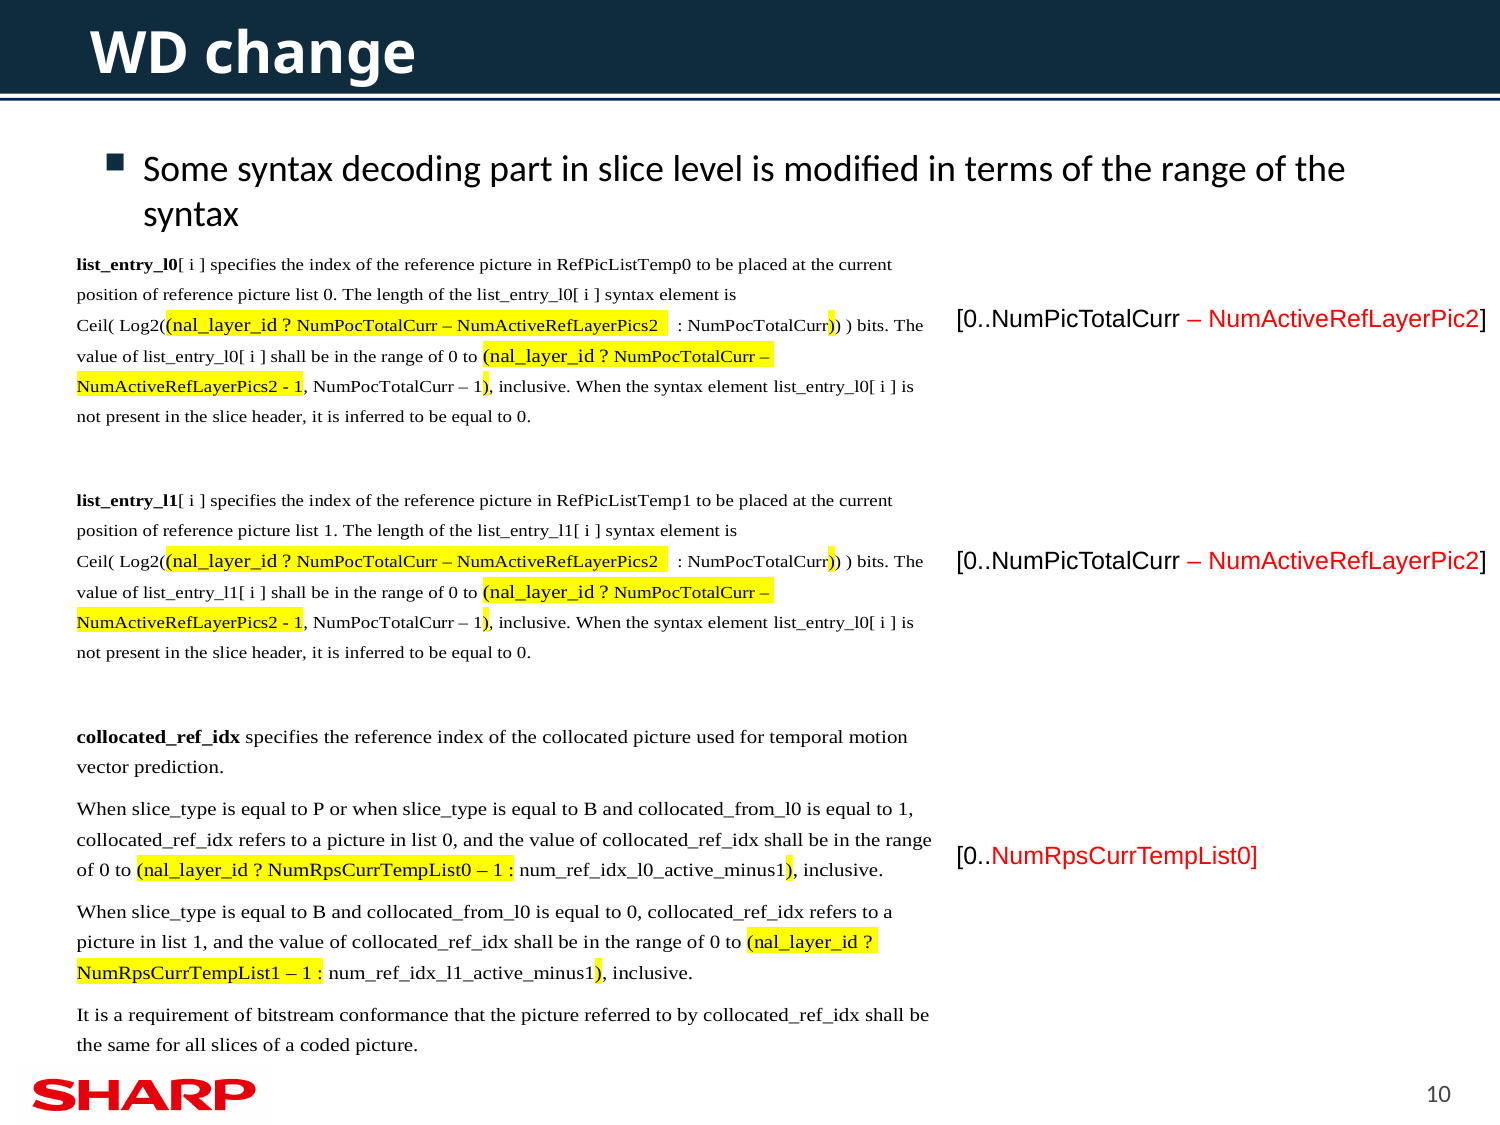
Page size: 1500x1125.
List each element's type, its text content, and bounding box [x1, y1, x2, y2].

text_box [0..NumPicTotalCurr – NumActiveRefLayerPic2] [950, 296, 1500, 339]
slide_number 10 [1345, 1062, 1467, 1108]
picture [76, 237, 934, 1061]
list Some syntax decoding part in slice level is modified in terms of the range of the syntax [74, 128, 1426, 1051]
title WD change [74, 15, 1426, 85]
text_box [0..NumPicTotalCurr – NumActiveRefLayerPic2] [950, 538, 1500, 581]
text_box [0..NumRpsCurrTempList0] [950, 834, 1500, 876]
picture [17, 1064, 271, 1125]
